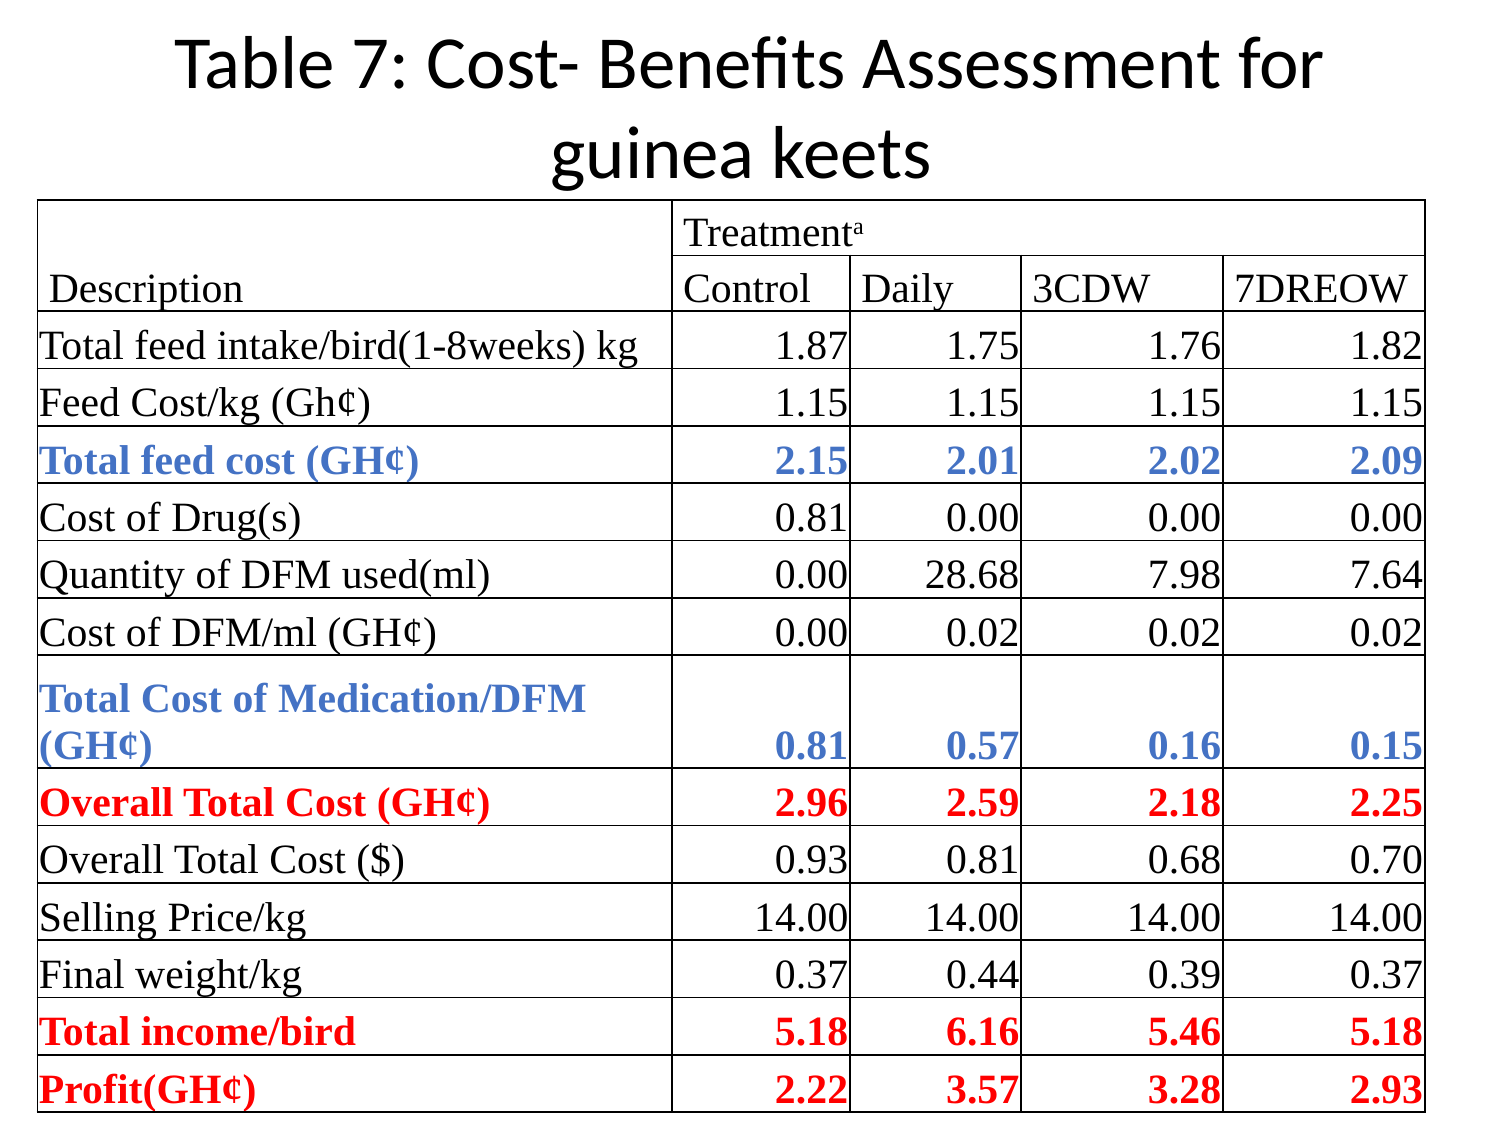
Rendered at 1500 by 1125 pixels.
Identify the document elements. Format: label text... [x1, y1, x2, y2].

table_cell Profit(GH¢) [38, 1056, 671, 1111]
table_cell 1.87 [673, 312, 849, 368]
table_cell 0.16 [1022, 656, 1222, 767]
table_cell 0.70 [1224, 826, 1424, 882]
table_cell 0.00 [1224, 484, 1424, 540]
table_cell 2.18 [1022, 769, 1222, 825]
table_cell 28.68 [851, 541, 1020, 597]
table_cell 0.00 [851, 484, 1020, 540]
table_cell 0.81 [851, 826, 1020, 882]
table_cell Selling Price/kg [38, 884, 671, 939]
table_cell 3.57 [851, 1056, 1020, 1111]
table_cell Daily [851, 256, 1020, 310]
table_cell 3CDW [1022, 256, 1222, 310]
table_cell Cost of DFM/ml (GH¢) [38, 599, 671, 654]
table_cell 1.15 [673, 369, 849, 425]
table_cell 7DREOW [1224, 256, 1424, 310]
table_cell 7.64 [1224, 541, 1424, 597]
table_cell 0.68 [1022, 826, 1222, 882]
table_cell Total feed cost (GH¢) [38, 427, 671, 482]
table_cell 0.44 [851, 941, 1020, 997]
table_cell 5.18 [673, 998, 849, 1054]
table_cell Total Cost of Medication/DFM (GH¢) [38, 656, 671, 767]
table_cell 0.02 [1224, 599, 1424, 654]
table_cell 0.00 [673, 599, 849, 654]
table_cell 0.57 [851, 656, 1020, 767]
table_cell 2.01 [851, 427, 1020, 482]
table_cell 2.96 [673, 769, 849, 825]
table_cell Control [673, 256, 849, 310]
table_cell 2.15 [673, 427, 849, 482]
table_cell 7.98 [1022, 541, 1222, 597]
table_cell 0.93 [673, 826, 849, 882]
table_cell 14.00 [1022, 884, 1222, 939]
table_cell 0.37 [673, 941, 849, 997]
table_cell 0.81 [673, 656, 849, 767]
table_cell 1.15 [851, 369, 1020, 425]
table_cell 14.00 [851, 884, 1020, 939]
table_cell 0.00 [1022, 484, 1222, 540]
table_cell Feed Cost/kg (Gh¢) [38, 369, 671, 425]
table_cell Total income/bird [38, 998, 671, 1054]
table_cell 1.15 [1224, 369, 1424, 425]
table_cell 0.02 [1022, 599, 1222, 654]
table_cell 3.28 [1022, 1056, 1222, 1111]
table_cell 0.15 [1224, 656, 1424, 767]
table_cell 2.09 [1224, 427, 1424, 482]
table_header Treatmenta [673, 201, 1424, 255]
table_cell 5.46 [1022, 998, 1222, 1054]
table_cell Cost of Drug(s) [38, 484, 671, 540]
table_header Description [38, 201, 671, 310]
table_cell 0.00 [673, 541, 849, 597]
table_cell 5.18 [1224, 998, 1424, 1054]
table_cell 2.93 [1224, 1056, 1424, 1111]
table_cell 0.02 [851, 599, 1020, 654]
table_cell 1.75 [851, 312, 1020, 368]
table_cell 14.00 [673, 884, 849, 939]
table_cell 1.82 [1224, 312, 1424, 368]
table_cell 2.59 [851, 769, 1020, 825]
table_cell Final weight/kg [38, 941, 671, 997]
table_cell 0.39 [1022, 941, 1222, 997]
table_cell Overall Total Cost ($) [38, 826, 671, 882]
table_cell 0.81 [673, 484, 849, 540]
table_cell 2.25 [1224, 769, 1424, 825]
table_cell 1.76 [1022, 312, 1222, 368]
table_cell Quantity of DFM used(ml) [38, 541, 671, 597]
title Table 7: Cost- Benefits Assessment for guinea keets [75, 45, 1425, 163]
table_cell Total feed intake/bird(1-8weeks) kg [38, 312, 671, 368]
table_cell 2.22 [673, 1056, 849, 1111]
table_cell Overall Total Cost (GH¢) [38, 769, 671, 825]
table_cell 2.02 [1022, 427, 1222, 482]
table_cell 1.15 [1022, 369, 1222, 425]
table_cell 14.00 [1224, 884, 1424, 939]
table_cell 6.16 [851, 998, 1020, 1054]
table_cell 0.37 [1224, 941, 1424, 997]
